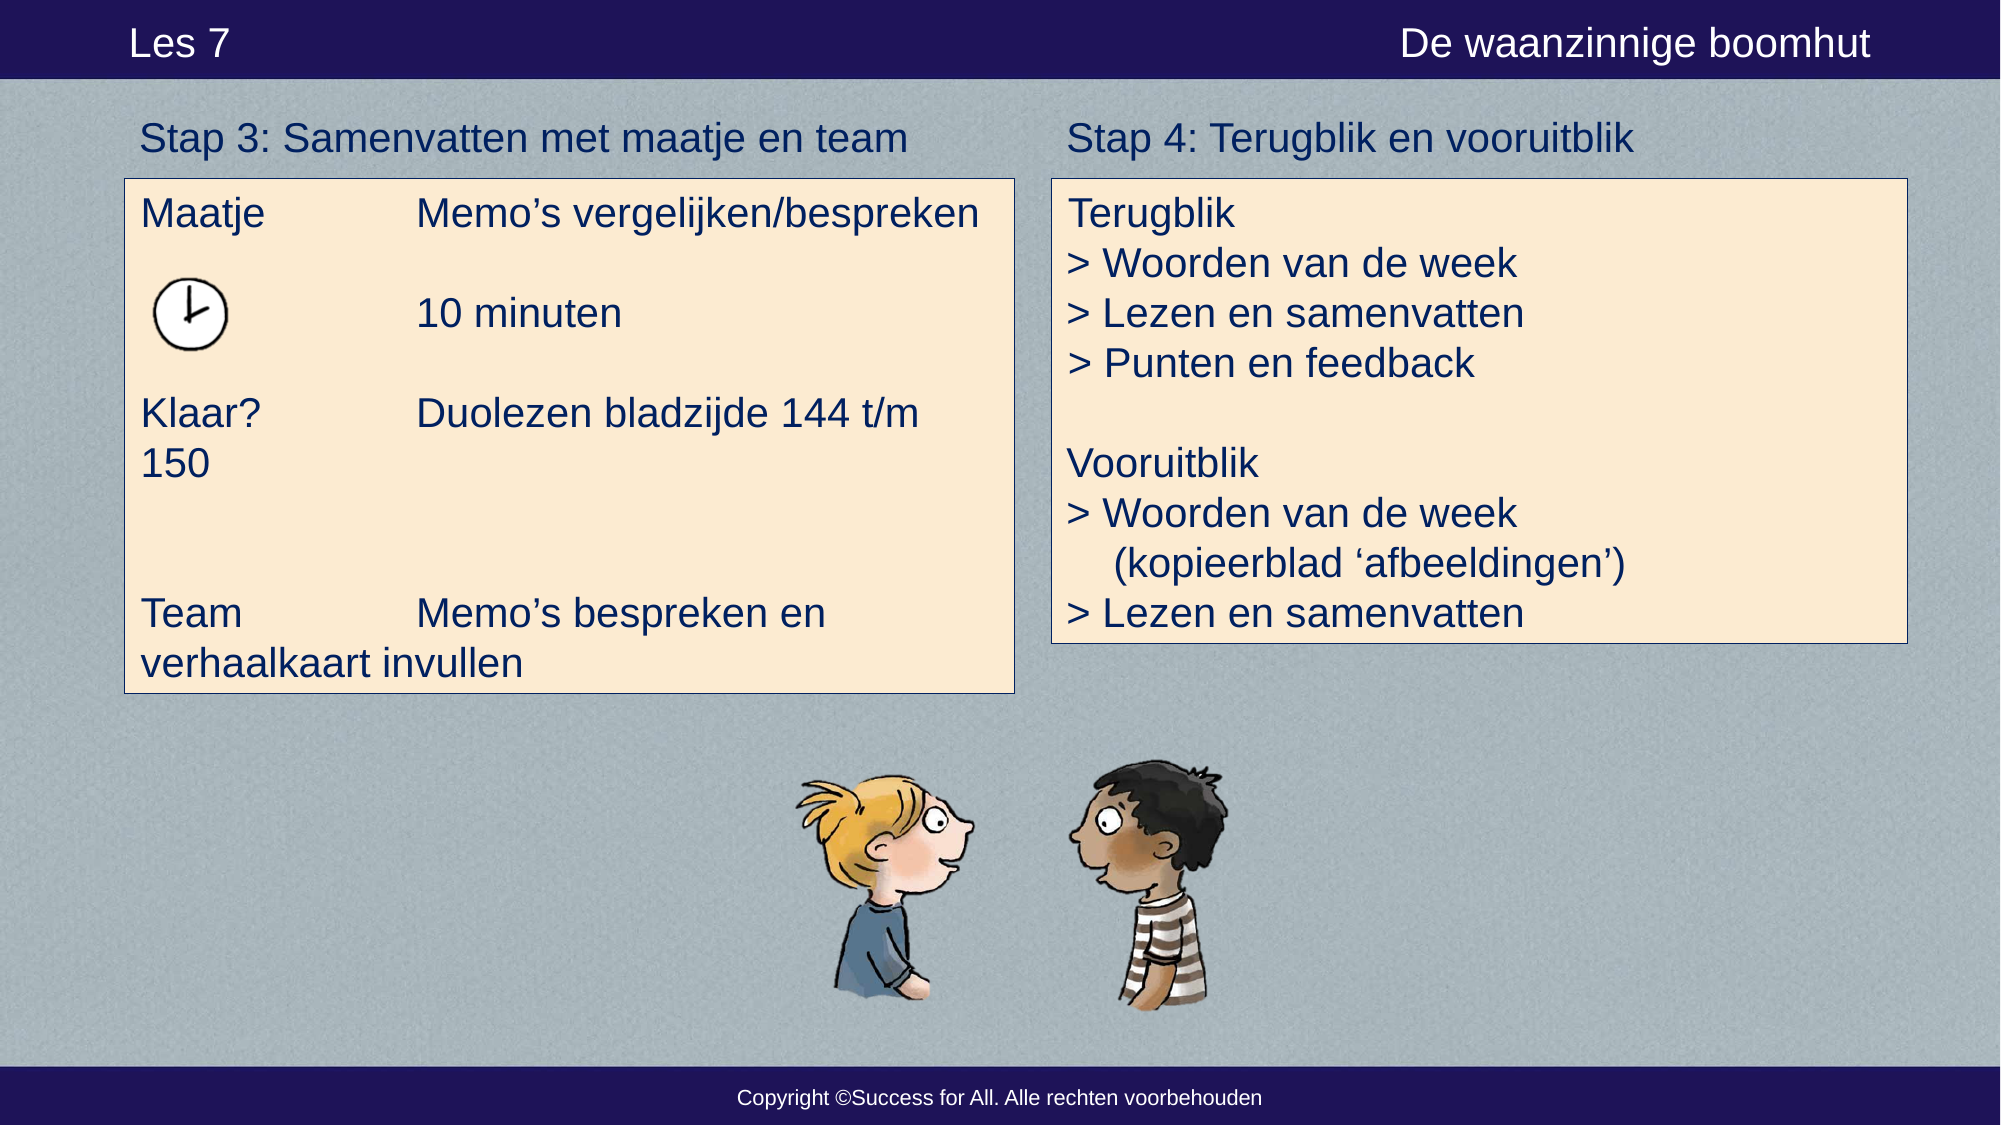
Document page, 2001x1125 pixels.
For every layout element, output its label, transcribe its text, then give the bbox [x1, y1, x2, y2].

text_box Les 7 [114, 8, 354, 73]
text_box De waanzinnige boomhut [999, 8, 1886, 73]
text_box Stap 3: Samenvatten met maatje en team [124, 103, 958, 169]
text_box Stap 4: Terugblik en vooruitblik [1051, 103, 1844, 169]
text_box Copyright ©Success for All. Alle rechten voorbehouden [0, 1076, 2000, 1125]
picture [0, 0, 2001, 1125]
text_box Terugblik > Woorden van de week > Lezen en samenvatten > Punten en feedback Vooruitblik > Woorden van de week (kopieerblad ‘afbeeldingen’) > Lezen en samenvatten [1051, 178, 1908, 644]
text_box Maatje Memo’s vergelijken/bespreken 10 minuten Klaar? Duolezen bladzijde 144 t/m 150 Team Memo’s bespreken en verhaalkaart invullen [124, 178, 1015, 694]
